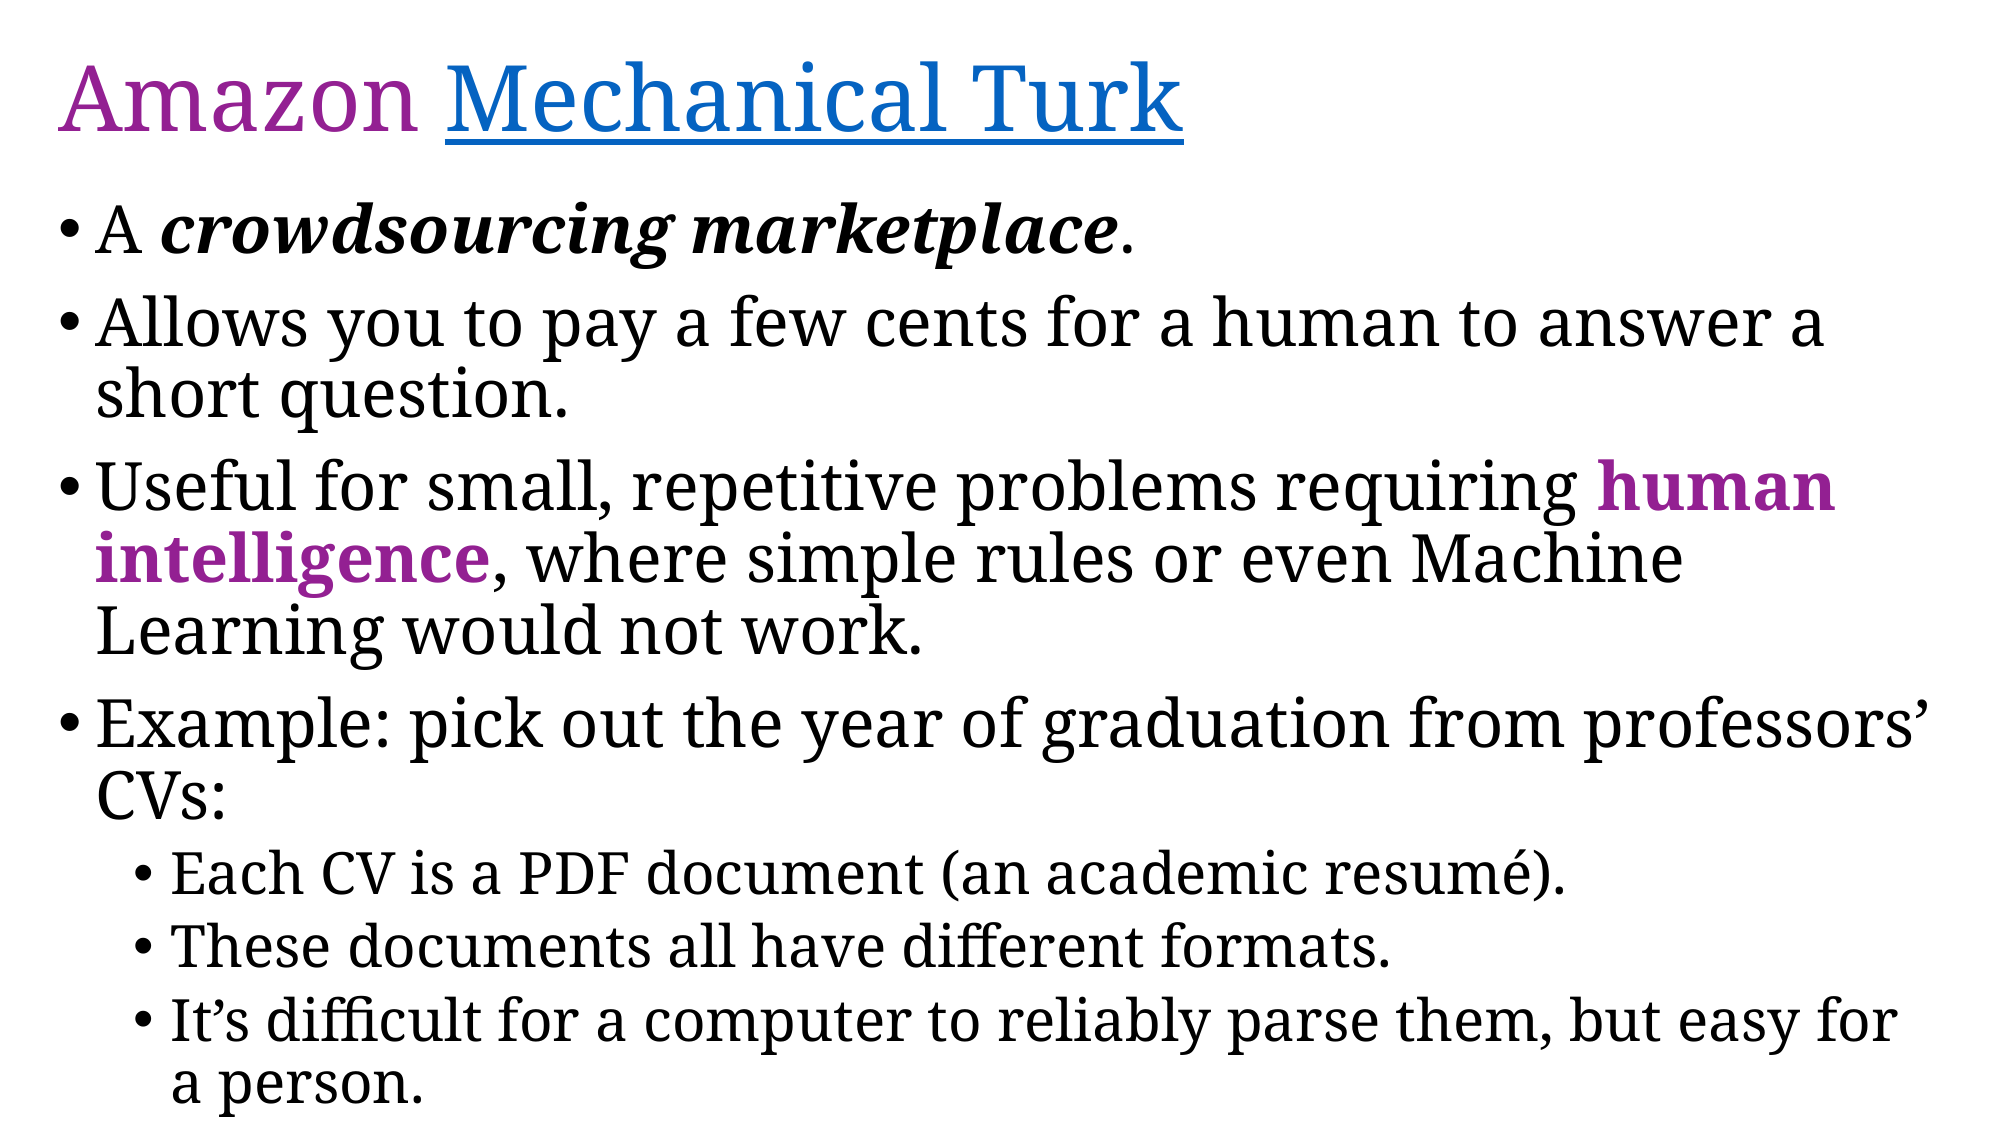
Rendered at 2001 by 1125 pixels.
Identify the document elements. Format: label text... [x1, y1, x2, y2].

list A crowdsourcing marketplace. Allows you to pay a few cents for a human to answer a short question. Useful for small, repetitive problems requiring human intelligence, where simple rules or even Machine Learning would not work. Example: pick out the year of graduation from professors’ CVs: Each CV is a PDF document (an academic resumé). These documents all have different formats. It’s difficult for a computer to reliably parse them, but easy for a person. [43, 188, 1953, 1106]
title Amazon Mechanical Turk [43, 25, 1953, 171]
